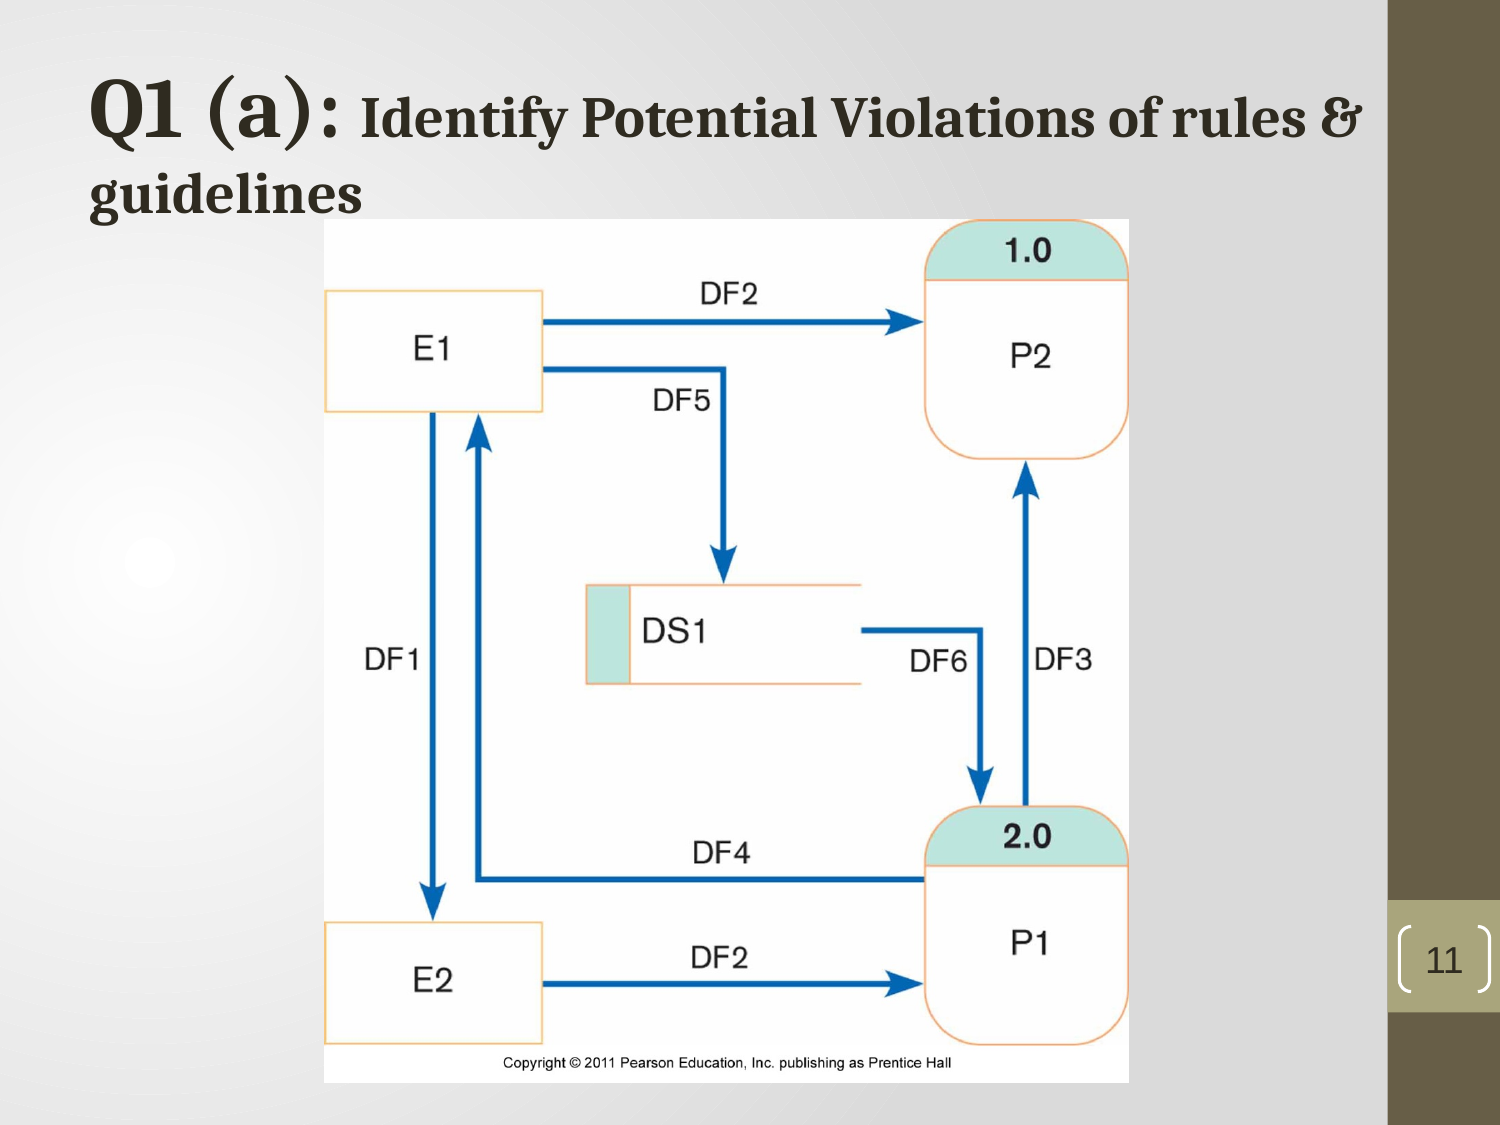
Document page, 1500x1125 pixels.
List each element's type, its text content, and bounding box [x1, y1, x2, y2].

picture [324, 218, 1130, 1083]
slide_number 11 [1397, 924, 1492, 994]
text_box Q1 (a): Identify Potential Violations of rules & guidelines [74, 45, 1425, 233]
